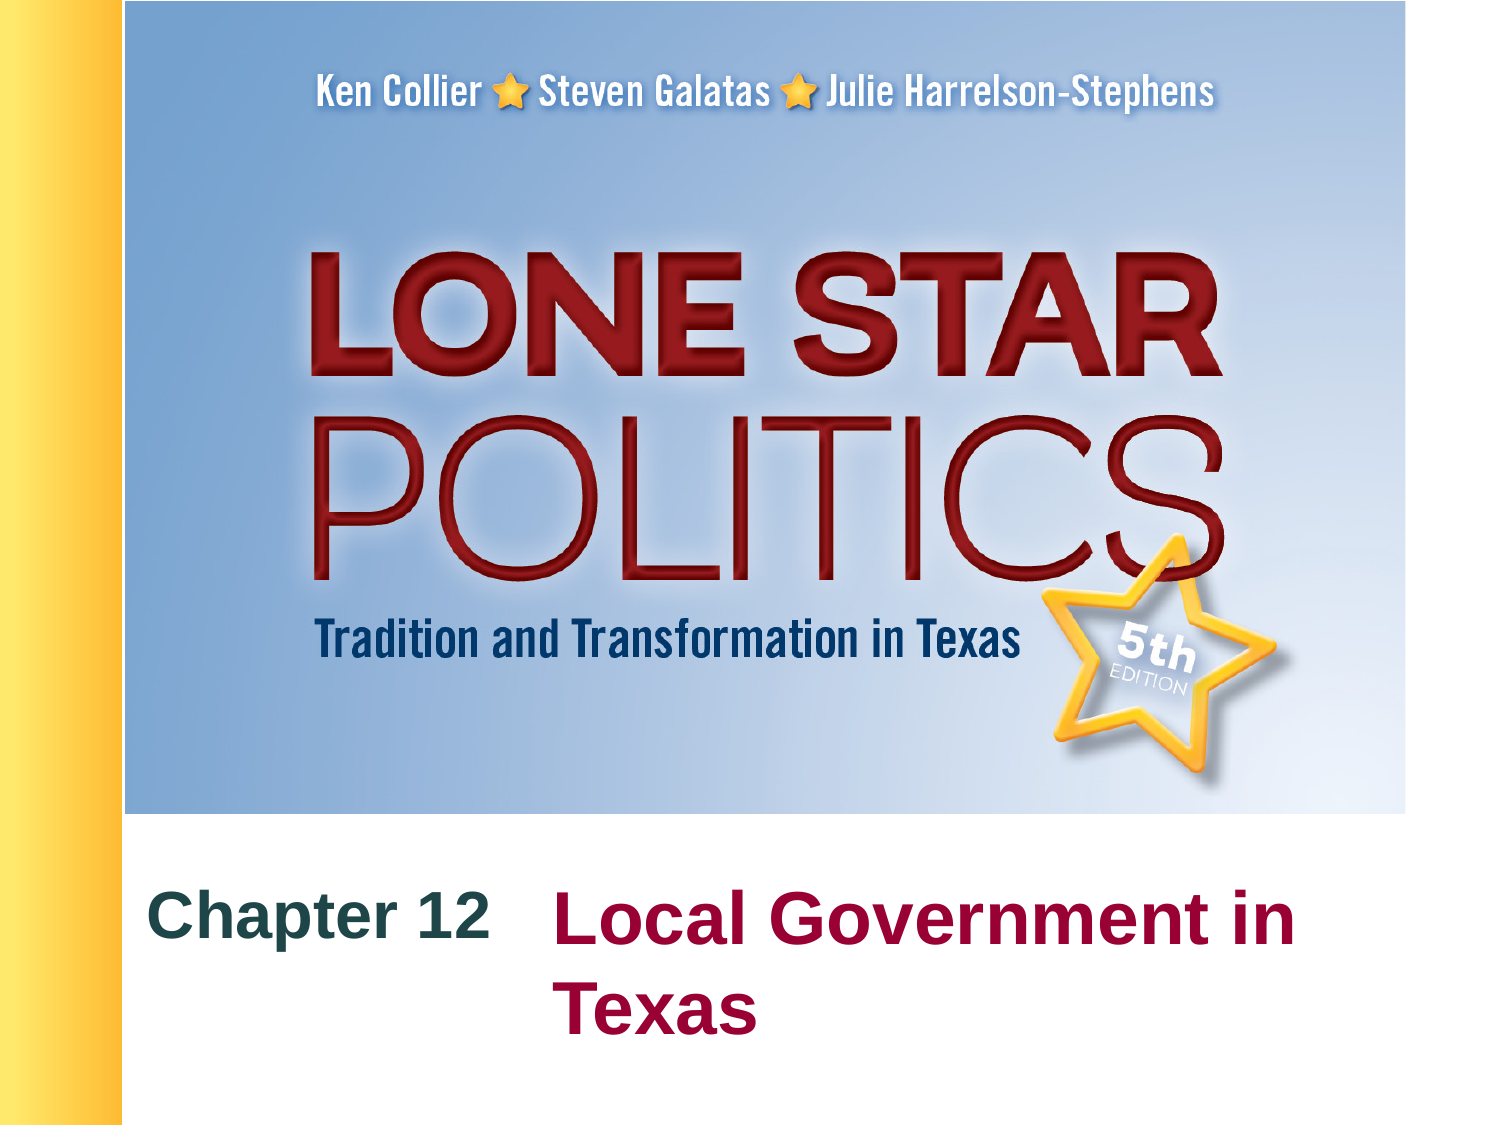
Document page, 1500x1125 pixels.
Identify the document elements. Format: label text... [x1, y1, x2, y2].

text_box Chapter 12 [131, 864, 507, 960]
picture [0, 0, 1500, 1125]
text_box Local Government in Texas [537, 862, 1456, 1058]
